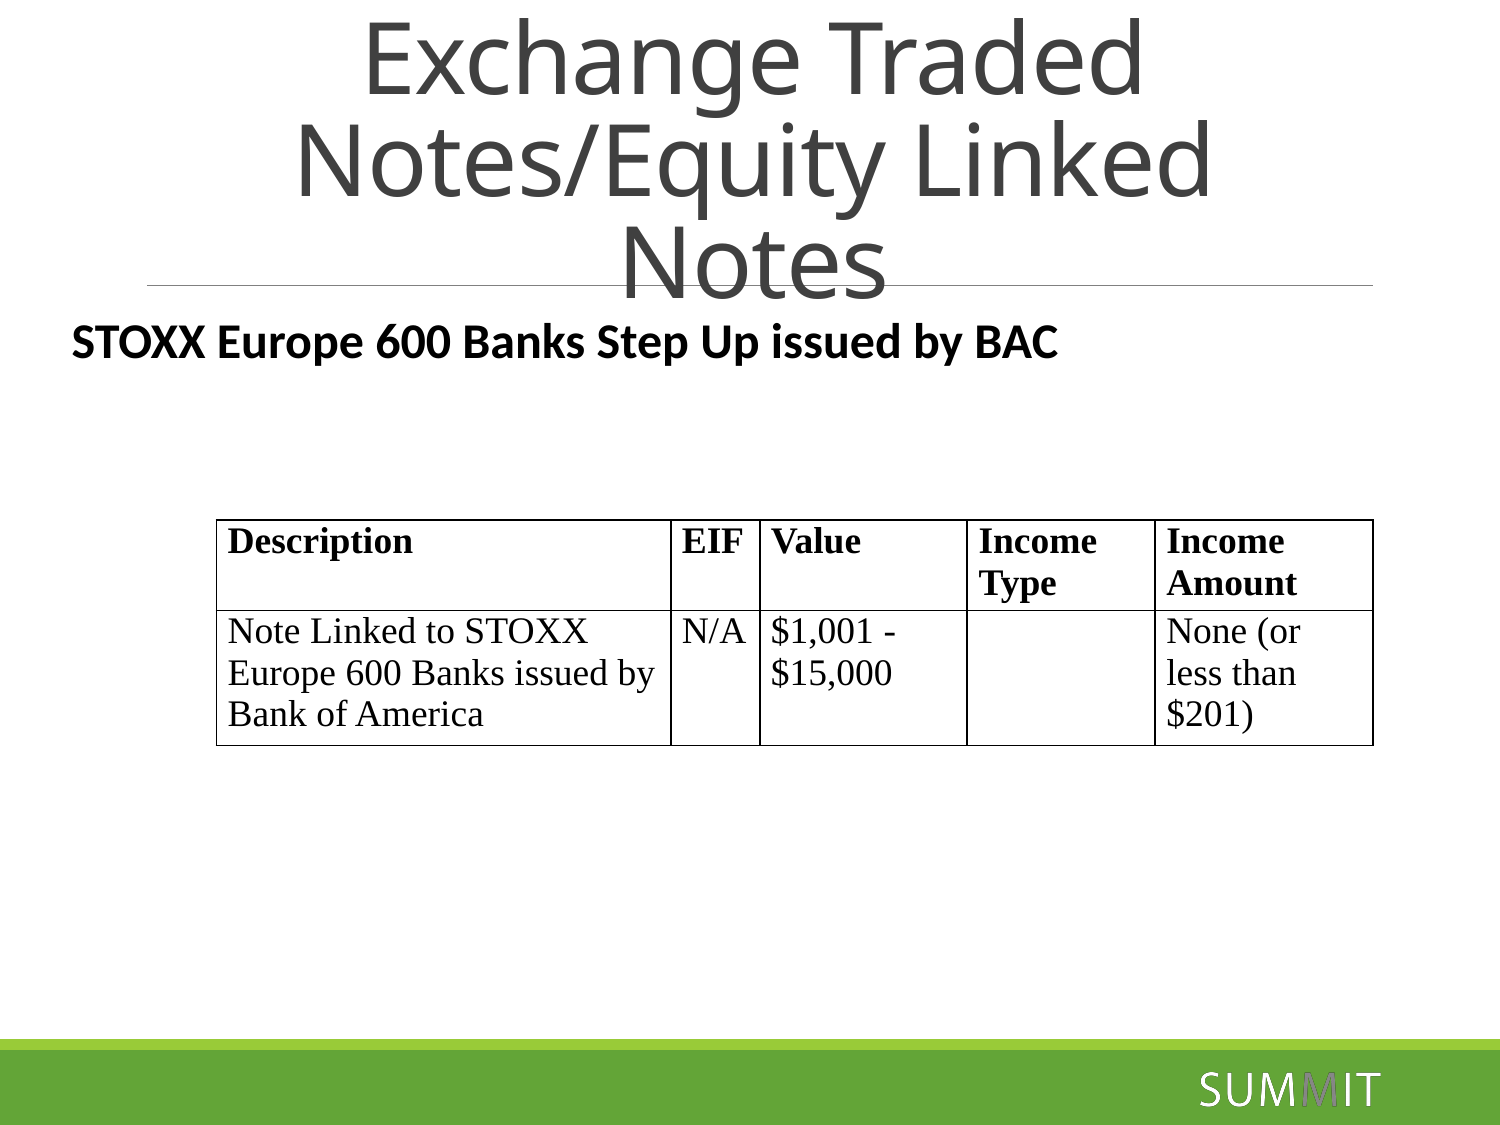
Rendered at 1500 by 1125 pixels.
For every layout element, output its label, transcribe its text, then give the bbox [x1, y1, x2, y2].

table_header EIF [672, 521, 759, 610]
table_cell N/A [672, 611, 759, 745]
table_cell Note Linked to STOXX Europe 600 Banks issued by Bank of America [217, 611, 670, 745]
table_header Income Type [968, 521, 1154, 610]
table_cell None (or less than $201) [1156, 611, 1372, 745]
table_header Income Amount [1156, 521, 1372, 610]
table_header Description [217, 521, 670, 610]
table_cell $1,001 - $15,000 [761, 611, 966, 745]
table_cell [968, 611, 1154, 745]
text_box STOXX Europe 600 Banks Step Up issued by BAC [56, 301, 1476, 1125]
title Exchange Traded Notes/Equity Linked Notes [135, 47, 1373, 285]
table_header Value [761, 521, 966, 610]
